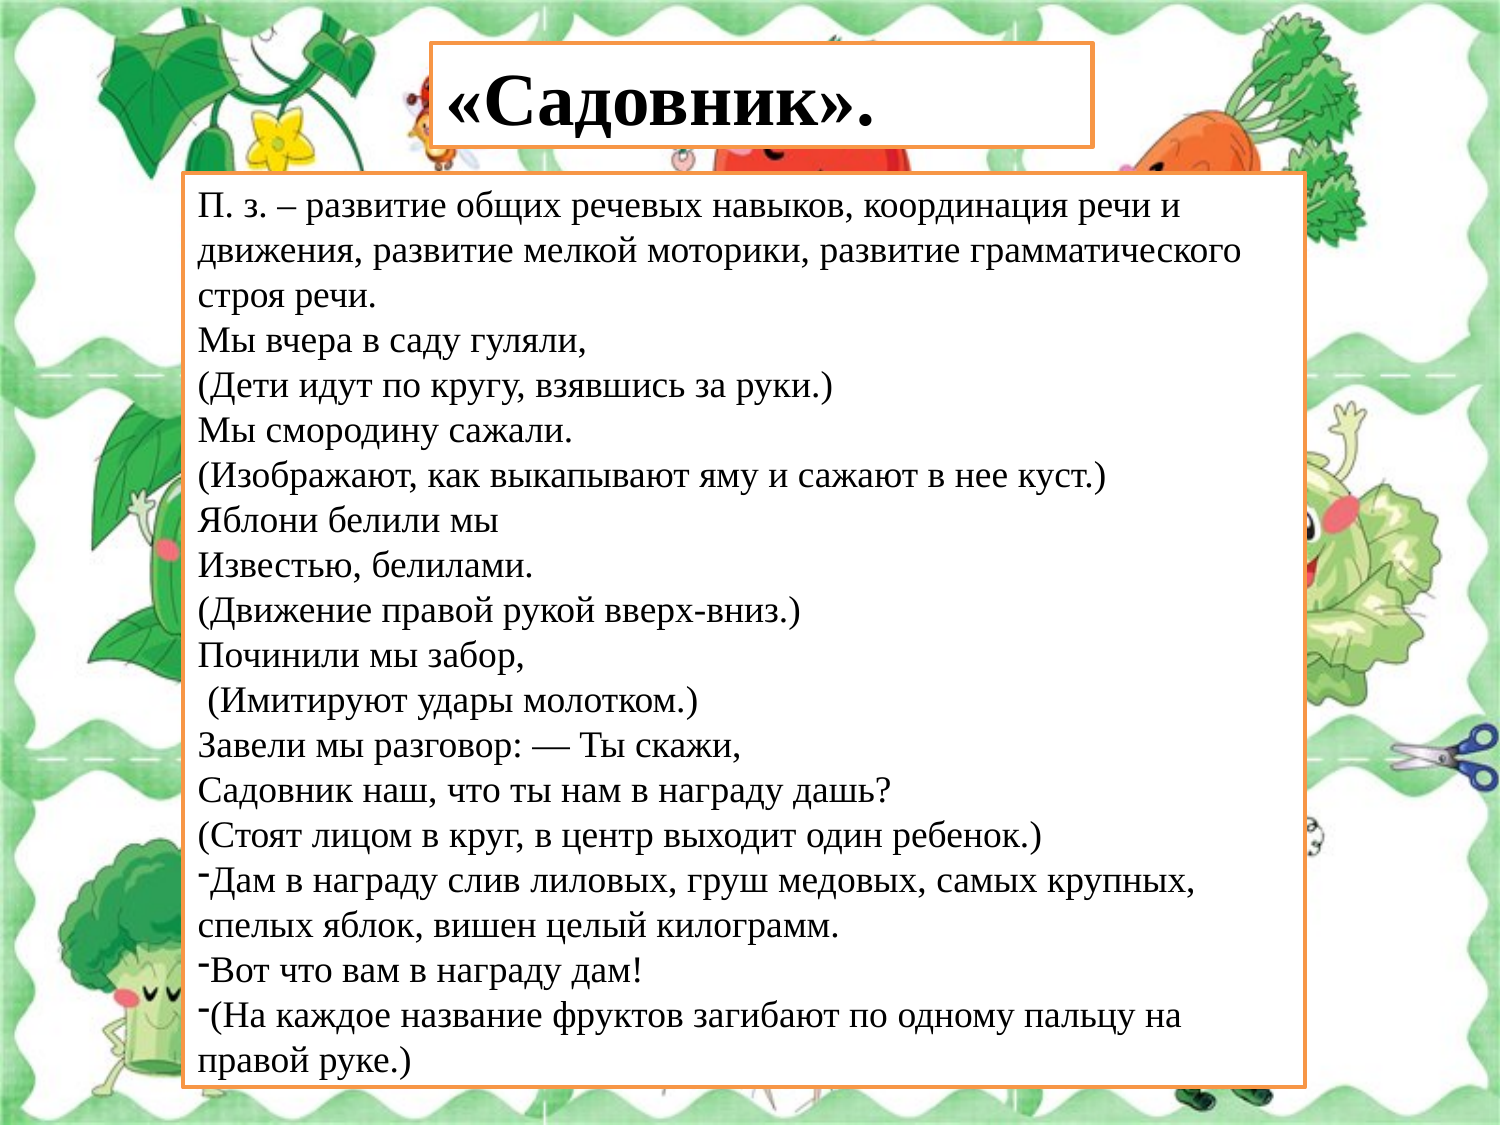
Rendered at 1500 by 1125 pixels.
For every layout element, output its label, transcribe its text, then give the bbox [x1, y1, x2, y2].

picture [0, 0, 1500, 1125]
text_box П. з. – развитие общих речевых навыков, координация речи и движения, развитие мелкой моторики, развитие грамматического строя речи. Мы вчера в саду гуляли, (Дети идут по кругу, взявшись за руки.) Мы смородину сажали. (Изображают, как выкапывают яму и сажают в нее куст.) Яблони белили мы Известью, белилами. (Движение правой рукой вверх-вниз.) Починили мы забор, (Имитируют удары молотком.) Завели мы разговор: — Ты скажи, Садовник наш, что ты нам в награду дашь? (Стоят лицом в круг, в центр выходит один ребенок.) Дам в награду слив лиловых, груш медовых, самых крупных, спелых яблок, вишен целый килограмм. Вот что вам в награду дам! (На каждое название фруктов загибают по одному пальцу на правой руке.) [181, 171, 1307, 1089]
text_box «Садовник». [429, 41, 1095, 149]
